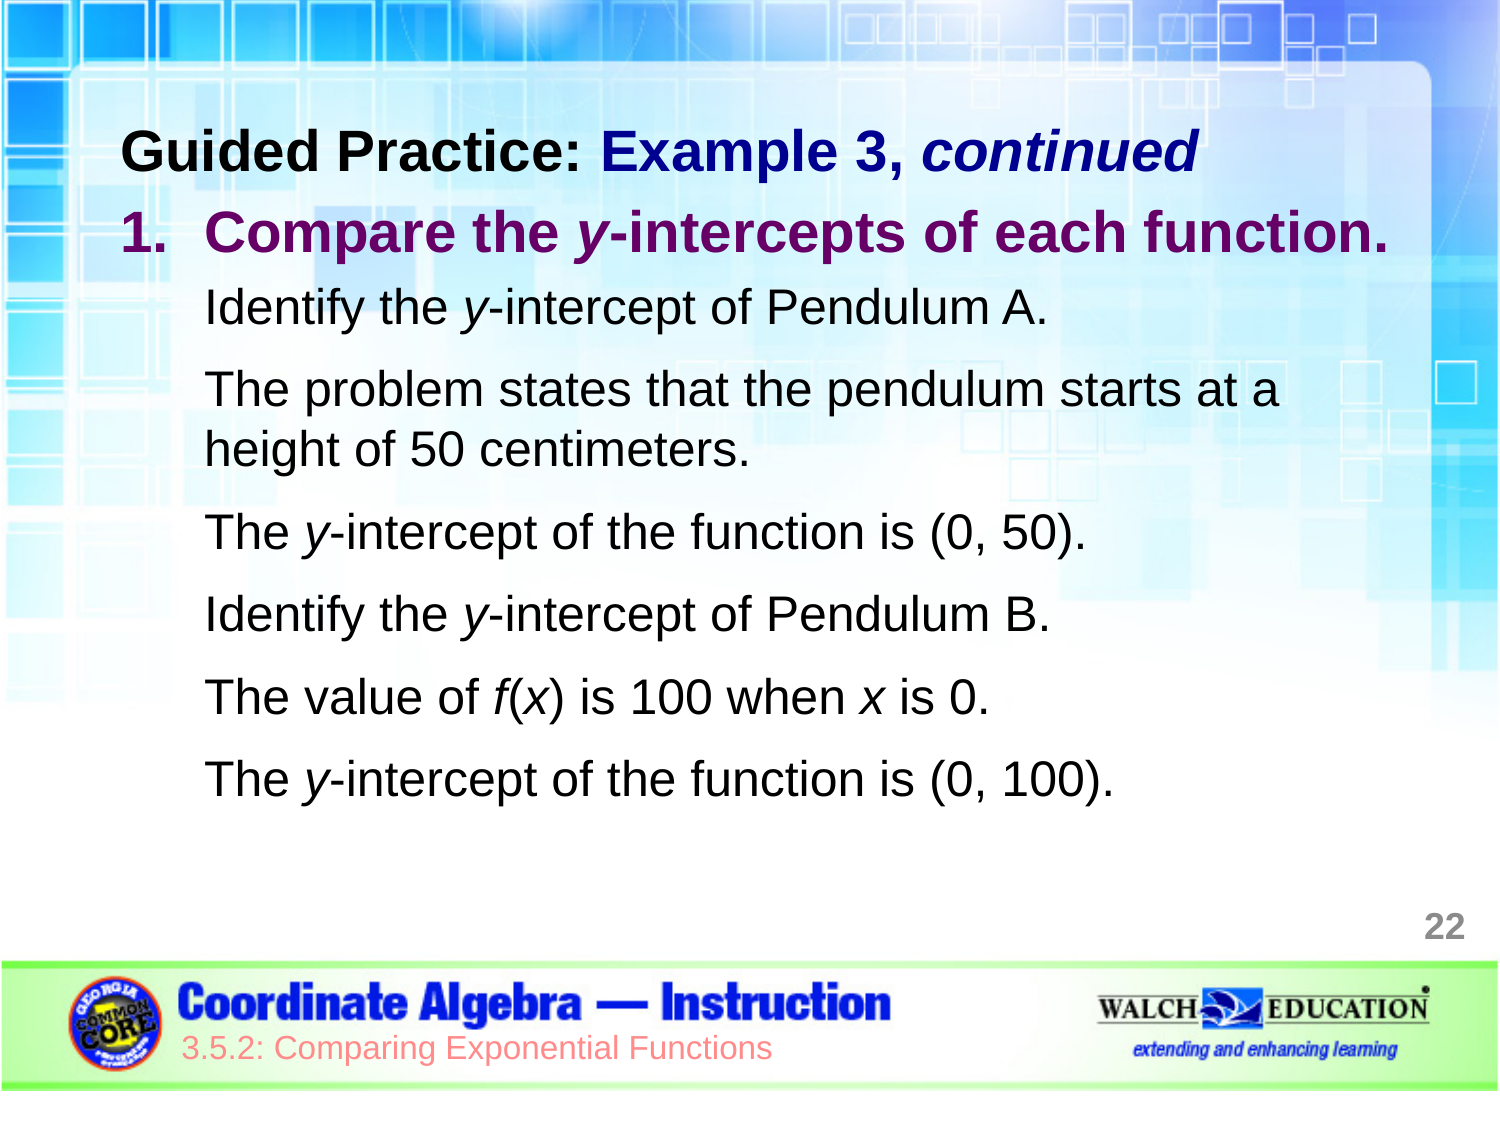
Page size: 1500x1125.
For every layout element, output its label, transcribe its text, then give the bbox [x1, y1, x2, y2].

slide_number 22 [1361, 901, 1481, 949]
footer 3.5.2: Comparing Exponential Functions [166, 1024, 1080, 1069]
picture [1, 0, 1500, 1091]
subtitle Guided Practice: Example 3, continued Compare the y-intercepts of each function. Identify the y-intercept of Pendulum A. The problem states that the pendulum starts at a height of 50 centimeters. The y-intercept of the function is (0, 50). Identify the y-intercept of Pendulum B. The value of f(x) is 100 when x is 0. The y-intercept of the function is (0, 100). [105, 105, 1423, 925]
